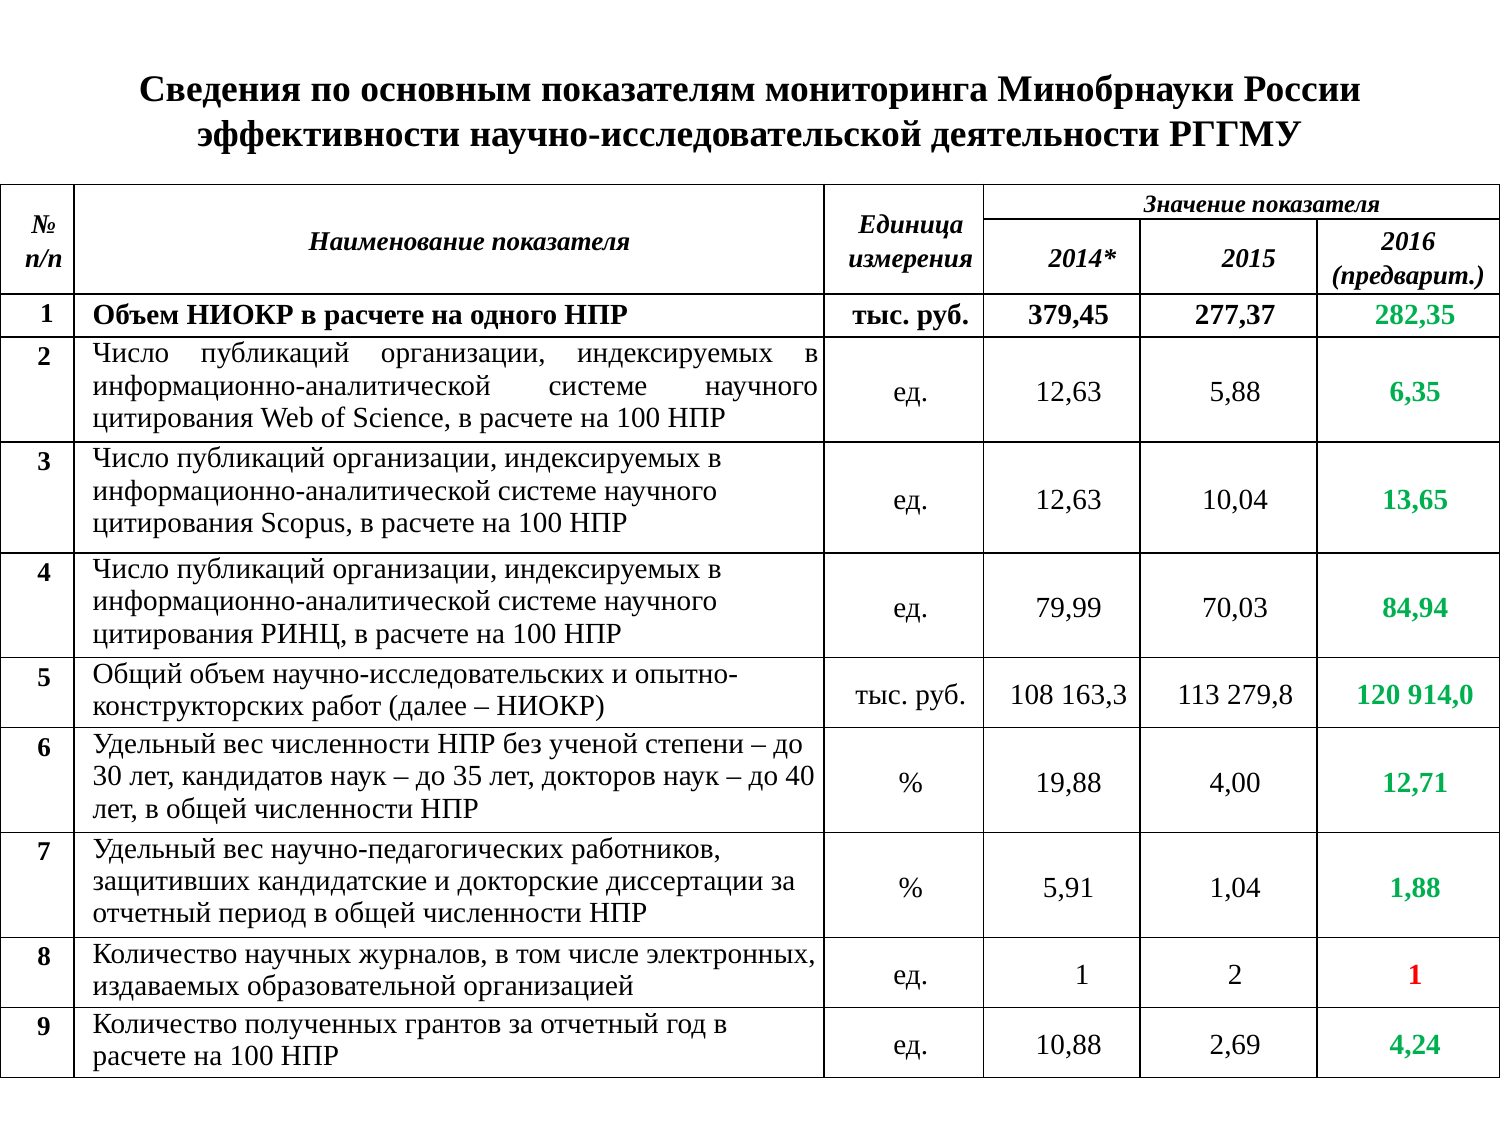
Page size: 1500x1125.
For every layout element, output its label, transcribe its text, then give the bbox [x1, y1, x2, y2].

table_cell 2016 (предварит.) [1318, 220, 1499, 293]
table_cell 3 [1, 443, 73, 552]
table_header Наименование показателя [75, 185, 823, 293]
table_cell 5 [1, 658, 73, 727]
table_cell 12,63 [984, 338, 1139, 441]
table_header Значение показателя [984, 185, 1499, 218]
table_cell 4,24 [1318, 1008, 1499, 1077]
table_cell 2 [1141, 938, 1316, 1007]
table_cell 6,35 [1318, 338, 1499, 441]
table_cell ед. [825, 443, 983, 552]
table_cell 4,00 [1141, 728, 1316, 832]
table_cell 282,35 [1318, 295, 1499, 336]
table_cell 10,04 [1141, 443, 1316, 552]
table_cell 1 [984, 938, 1139, 1007]
table_cell 2,69 [1141, 1008, 1316, 1077]
table_cell Число публикаций организации, индексируемых в информационно-аналитической системе научного цитирования Web of Science, в расчете на 100 НПР [75, 338, 823, 441]
table_cell тыс. руб. [825, 658, 983, 727]
table_cell ед. [825, 554, 983, 657]
table_cell 7 [1, 833, 73, 937]
table_cell 12,71 [1318, 728, 1499, 832]
table_cell ед. [825, 338, 983, 441]
text_box Сведения по основным показателям мониторинга Минобрнауки России эффективности научно-исследовательской деятельности РГГМУ [53, 0, 1447, 161]
table_cell 8 [1, 938, 73, 1007]
table_cell 1,88 [1318, 833, 1499, 937]
table_cell 120 914,0 [1318, 658, 1499, 727]
table_cell 108 163,3 [984, 658, 1139, 727]
table_cell Общий объем научно-исследовательских и опытно-конструкторских работ (далее – НИОКР) [75, 658, 823, 727]
table_cell 84,94 [1318, 554, 1499, 657]
table_cell 12,63 [984, 443, 1139, 552]
table_cell ед. [825, 1008, 983, 1077]
table_cell 2014* [984, 220, 1139, 293]
table_cell тыс. руб. [825, 295, 983, 336]
table_cell Удельный вес численности НПР без ученой степени – до 30 лет, кандидатов наук – до 35 лет, докторов наук – до 40 лет, в общей численности НПР [75, 728, 823, 832]
table_cell 5,88 [1141, 338, 1316, 441]
table_cell 6 [1, 728, 73, 832]
table_cell 4 [1, 554, 73, 657]
table_cell ед. [825, 938, 983, 1007]
table_cell Объем НИОКР в расчете на одного НПР [75, 295, 823, 336]
table_cell 277,37 [1141, 295, 1316, 336]
table_cell 70,03 [1141, 554, 1316, 657]
table_cell Удельный вес научно-педагогических работников, защитивших кандидатские и докторские диссертации за отчетный период в общей численности НПР [75, 833, 823, 937]
table_cell Число публикаций организации, индексируемых в информационно-аналитической системе научного цитирования Scopus, в расчете на 100 НПР [75, 443, 823, 552]
table_cell 2 [1, 338, 73, 441]
table_cell 5,91 [984, 833, 1139, 937]
table_cell 19,88 [984, 728, 1139, 832]
table_cell % [825, 833, 983, 937]
table_header Единица измерения [825, 185, 983, 293]
table_cell 13,65 [1318, 443, 1499, 552]
table_cell 79,99 [984, 554, 1139, 657]
table_cell 10,88 [984, 1008, 1139, 1077]
table_cell 1 [1318, 938, 1499, 1007]
table_cell 2015 [1141, 220, 1316, 293]
table_cell Число публикаций организации, индексируемых в информационно-аналитической системе научного цитирования РИНЦ, в расчете на 100 НПР [75, 554, 823, 657]
table_cell % [825, 728, 983, 832]
table_cell Количество научных журналов, в том числе электронных, издаваемых образовательной организацией [75, 938, 823, 1007]
table_cell 113 279,8 [1141, 658, 1316, 727]
table_cell 1,04 [1141, 833, 1316, 937]
table_cell Количество полученных грантов за отчетный год в расчете на 100 НПР [75, 1008, 823, 1077]
table_cell 1 [1, 295, 73, 336]
table_cell 9 [1, 1008, 73, 1077]
table_header № п/п [1, 185, 73, 293]
table_cell 379,45 [984, 295, 1139, 336]
